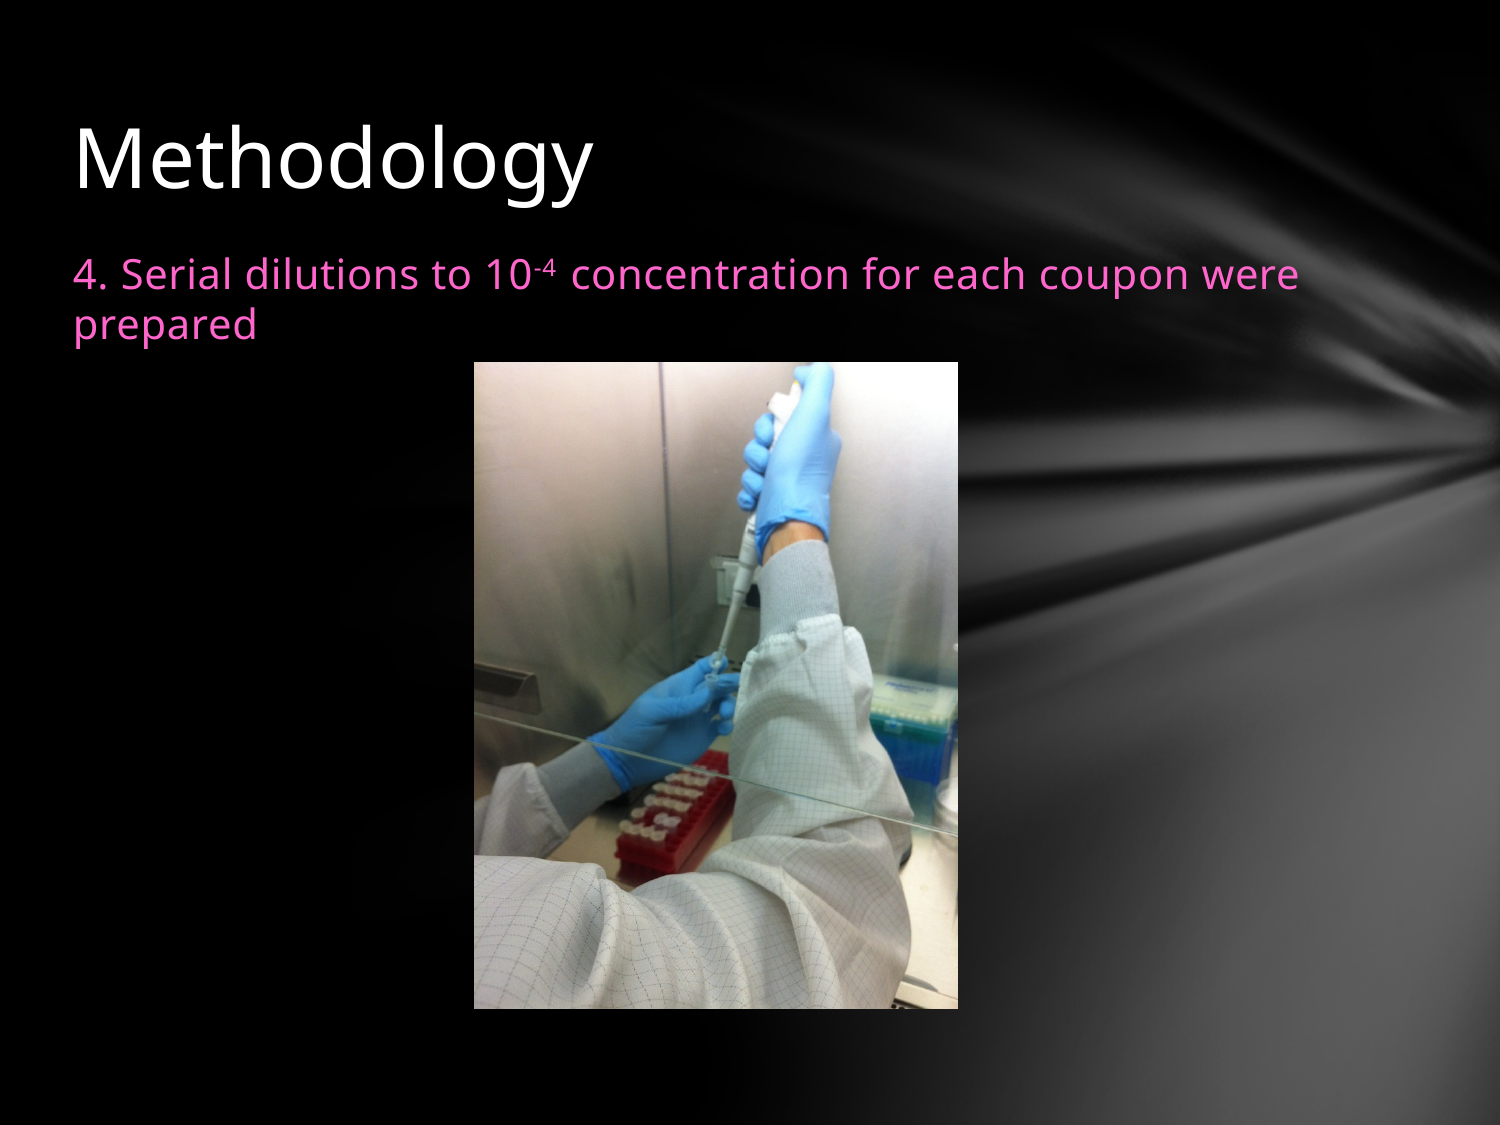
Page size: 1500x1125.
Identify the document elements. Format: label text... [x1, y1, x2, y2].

list 4. Serial dilutions to 10-4 concentration for each coupon were prepared [57, 239, 1318, 1015]
title Methodology [57, 37, 1318, 213]
picture [474, 362, 958, 1010]
